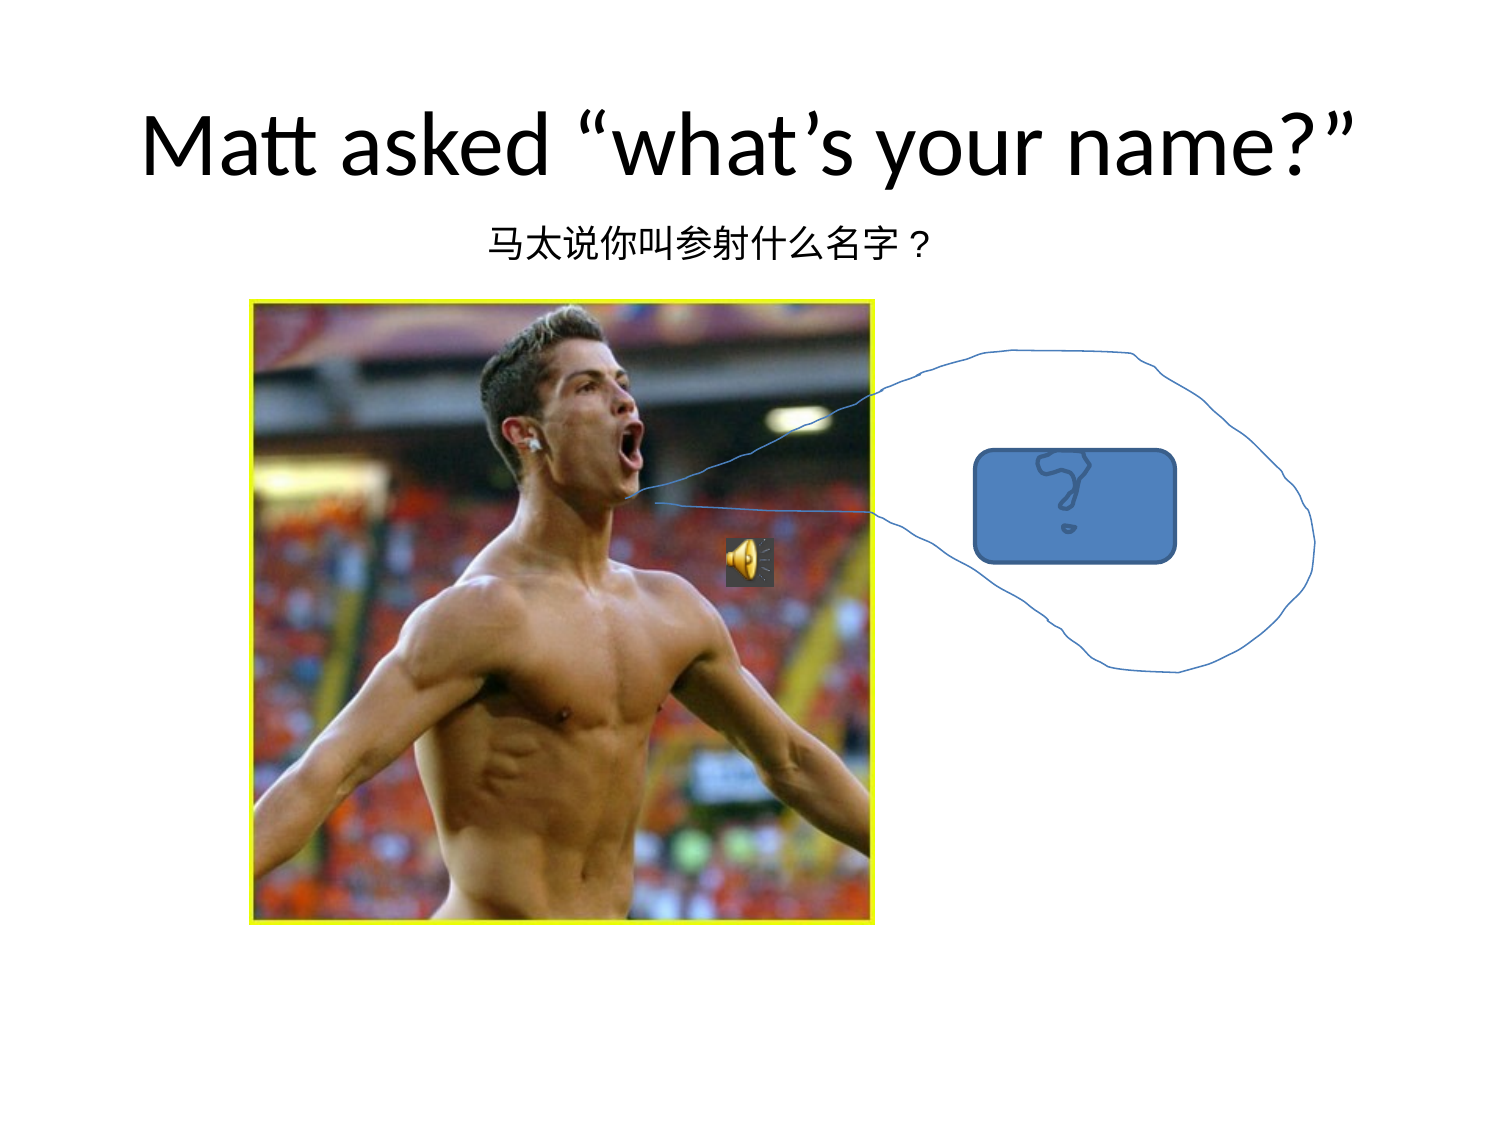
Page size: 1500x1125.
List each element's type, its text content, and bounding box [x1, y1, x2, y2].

picture [249, 299, 876, 926]
title Matt asked “what’s your name?” [74, 44, 1426, 233]
text_box [879, 349, 1316, 674]
text_box 马太说你叫参射什么名字? [472, 212, 945, 273]
text_box [1061, 523, 1078, 535]
text_box [972, 447, 1178, 565]
text_box [1035, 448, 1092, 511]
